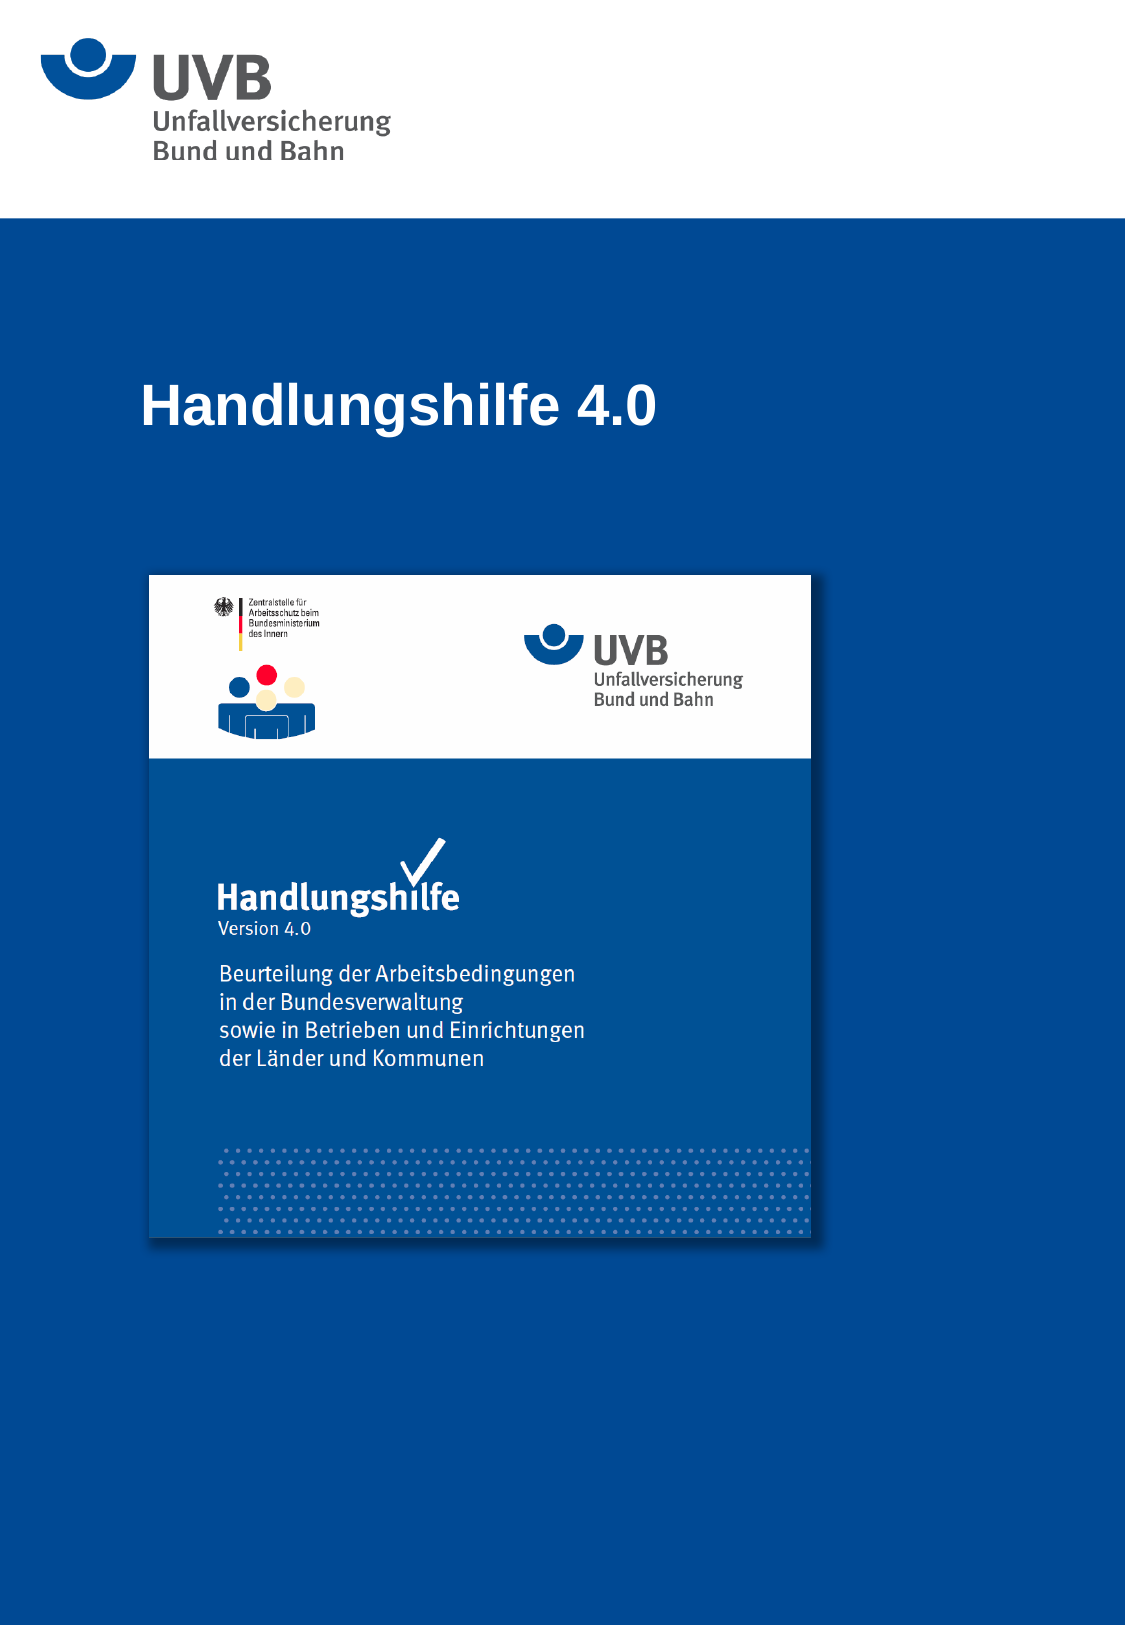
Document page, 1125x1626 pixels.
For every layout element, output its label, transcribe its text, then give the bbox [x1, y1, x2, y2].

text_box Handlungshilfe 4.0 [125, 360, 1012, 432]
picture [40, 37, 391, 160]
text_box [0, 216, 1125, 1625]
picture [148, 574, 811, 1238]
